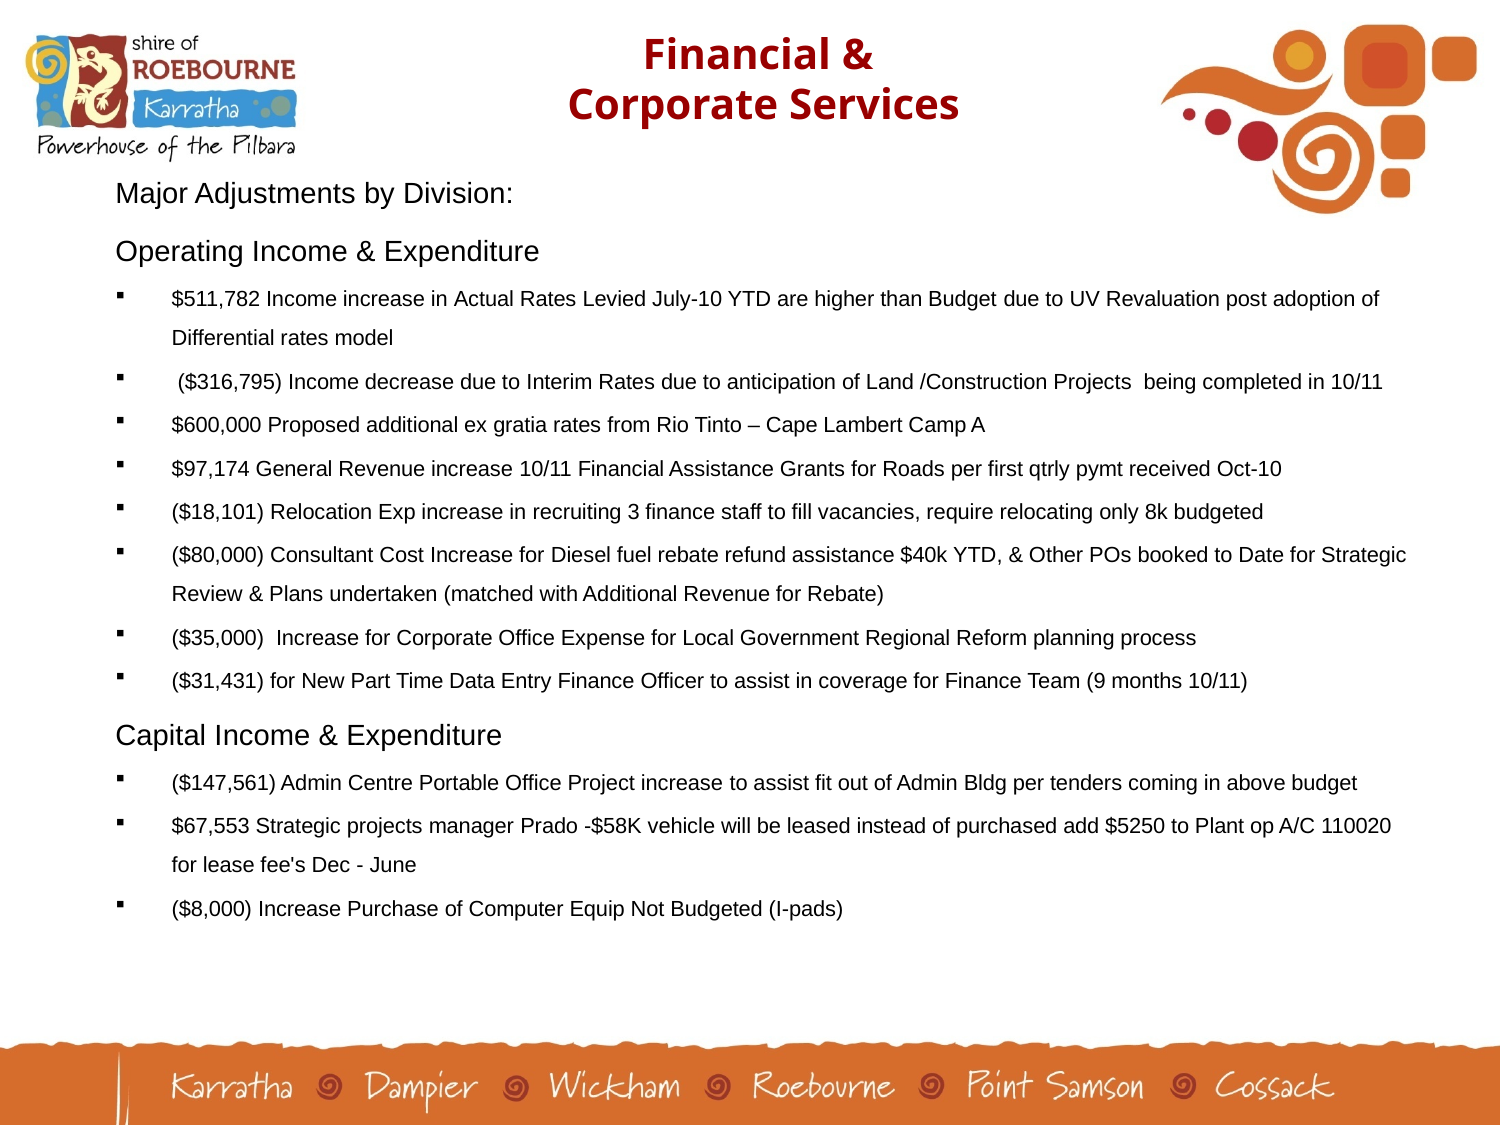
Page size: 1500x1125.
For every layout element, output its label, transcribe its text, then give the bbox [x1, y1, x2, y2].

list Major Adjustments by Division: Operating Income & Expenditure $511,782 Income increase in Actual Rates Levied July-10 YTD are higher than Budget due to UV Revaluation post adoption of Differential rates model ($316,795) Income decrease due to Interim Rates due to anticipation of Land /Construction Projects being completed in 10/11 $600,000 Proposed additional ex gratia rates from Rio Tinto – Cape Lambert Camp A $97,174 General Revenue increase 10/11 Financial Assistance Grants for Roads per first qtrly pymt received Oct-10 ($18,101) Relocation Exp increase in recruiting 3 finance staff to fill vacancies, require relocating only 8k budgeted ($80,000) Consultant Cost Increase for Diesel fuel rebate refund assistance $40k YTD, & Other POs booked to Date for Strategic Review & Plans undertaken (matched with Additional Revenue for Rebate) ($35,000) Increase for Corporate Office Expense for Local Government Regional Reform planning process ($31,431) for New Part Time Data Entry Finance Officer to assist in coverage for Finance Team (9 months 10/11) Capital Income & Expenditure ($147,561) Admin Centre Portable Office Project increase to assist fit out of Admin Bldg per tenders coming in above budget $67,553 Strategic projects manager Prado -$58K vehicle will be leased instead of purchased add $5250 to Plant op A/C 110020 for lease fee's Dec - June ($8,000) Increase Purchase of Computer Equip Not Budgeted (I-pads) [100, 149, 1424, 1083]
title Financial & Corporate Services [88, 19, 1439, 137]
picture [0, 0, 1500, 1125]
